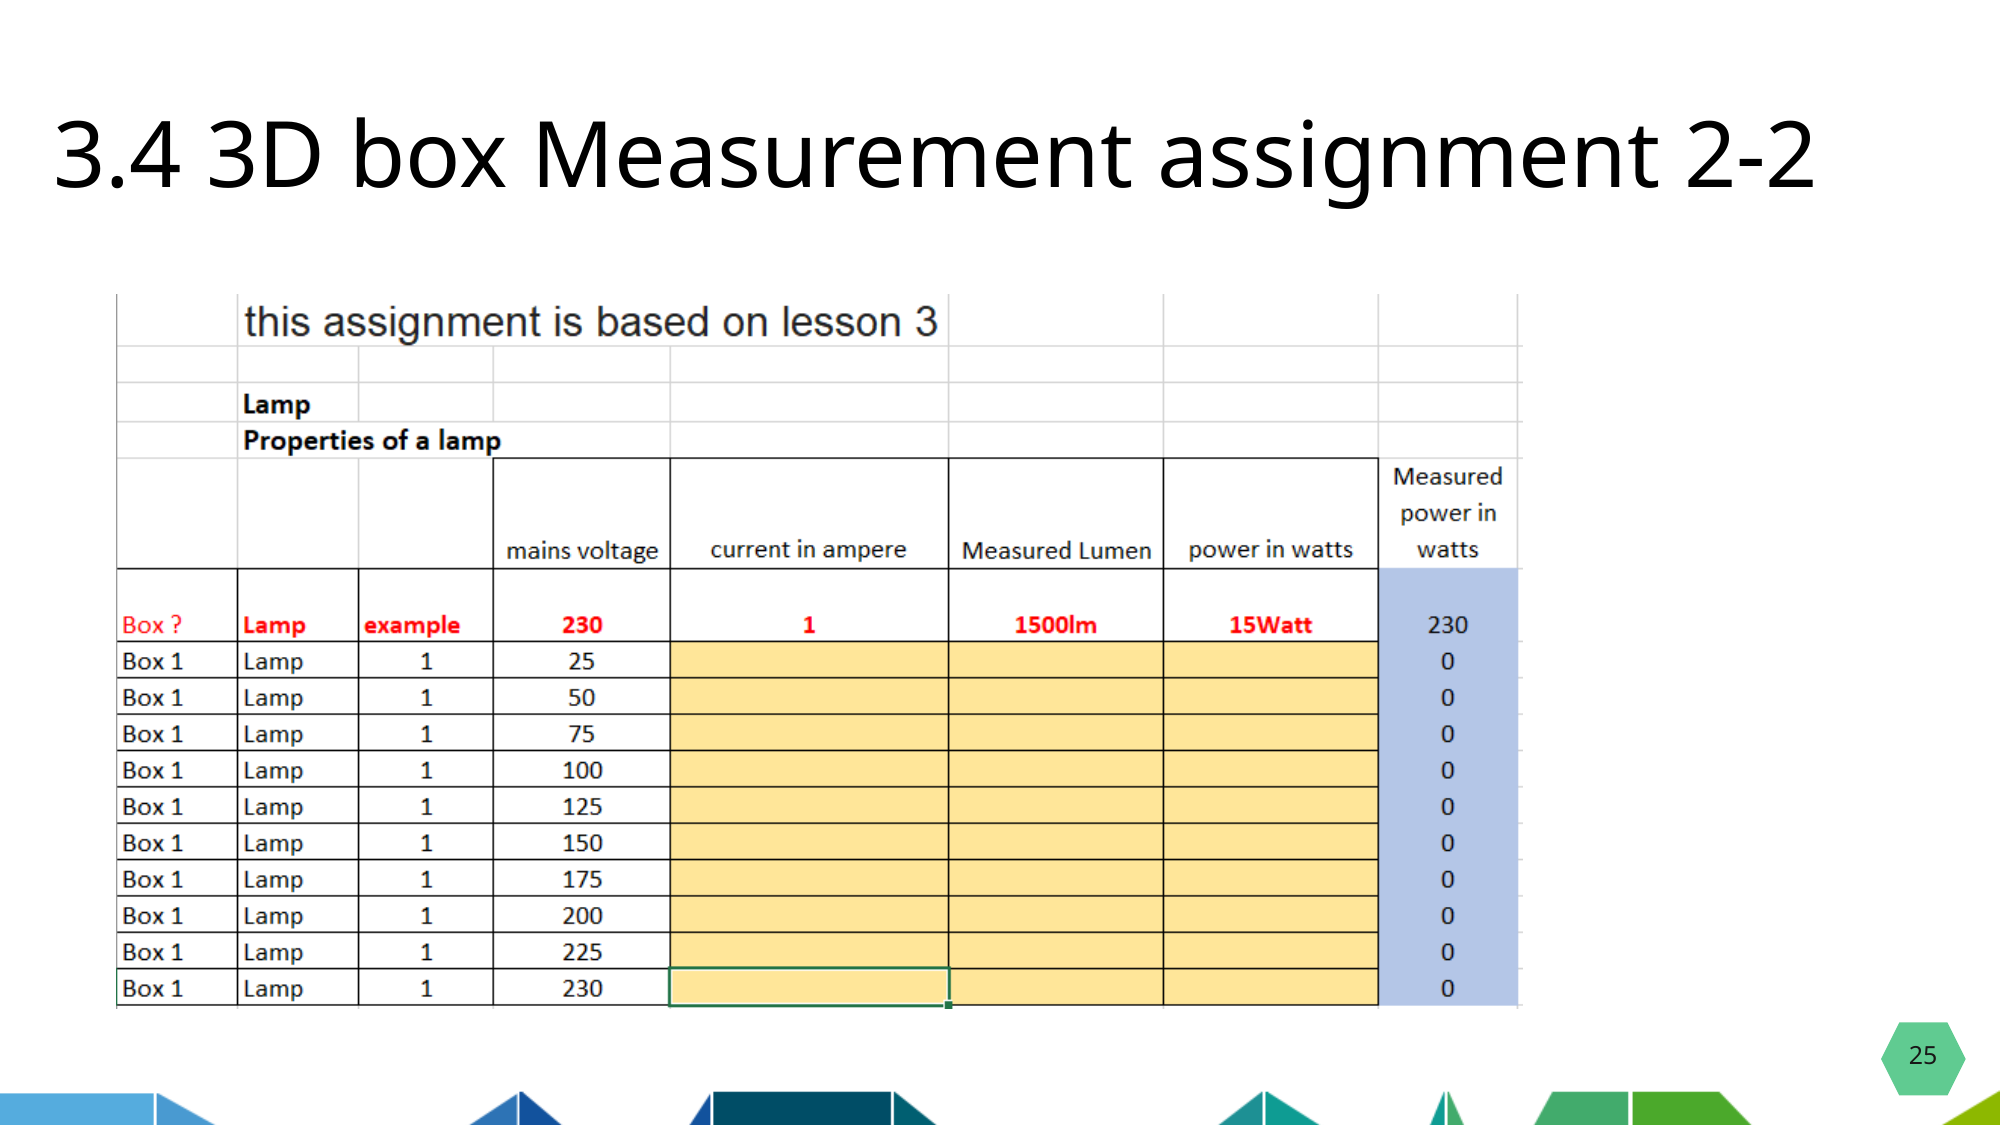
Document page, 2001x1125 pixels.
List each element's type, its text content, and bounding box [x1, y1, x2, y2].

slide_number 25 [1884, 1026, 1962, 1087]
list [116, 294, 1523, 1009]
title 3.4 3D box Measurement assignment 2-2 [38, 38, 1962, 278]
picture [0, 1086, 2000, 1125]
